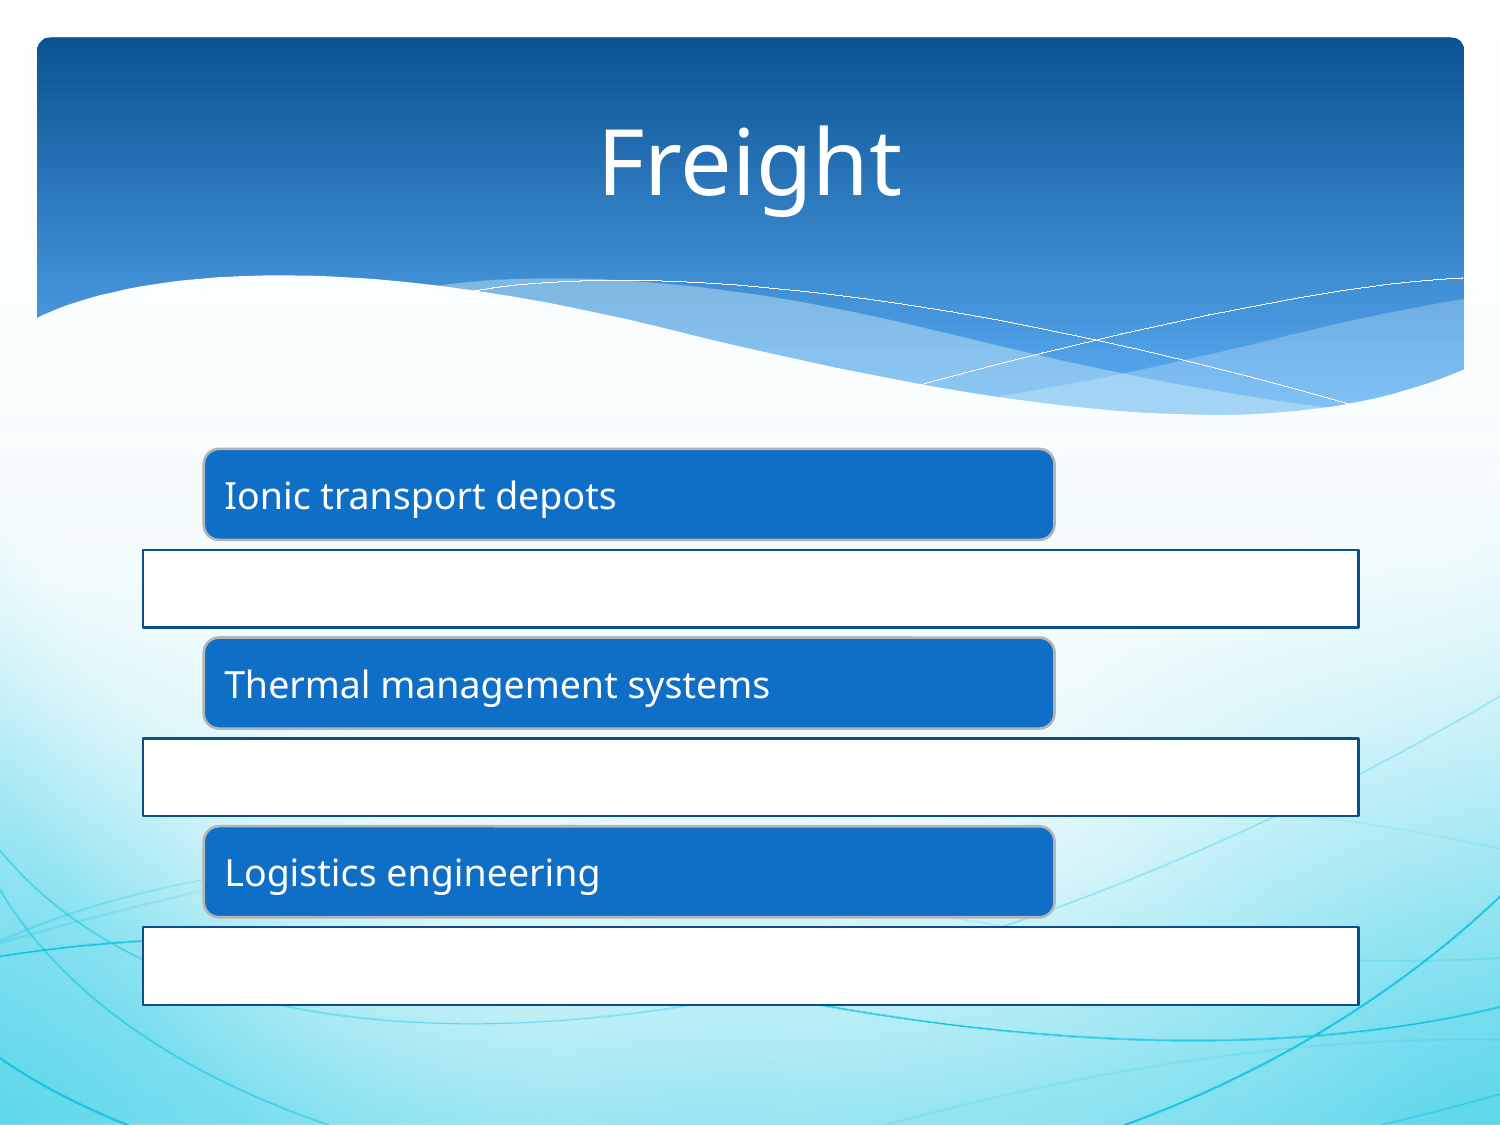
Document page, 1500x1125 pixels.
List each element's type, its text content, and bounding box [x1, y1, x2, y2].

title Freight [75, 55, 1425, 261]
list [142, 438, 1359, 1006]
